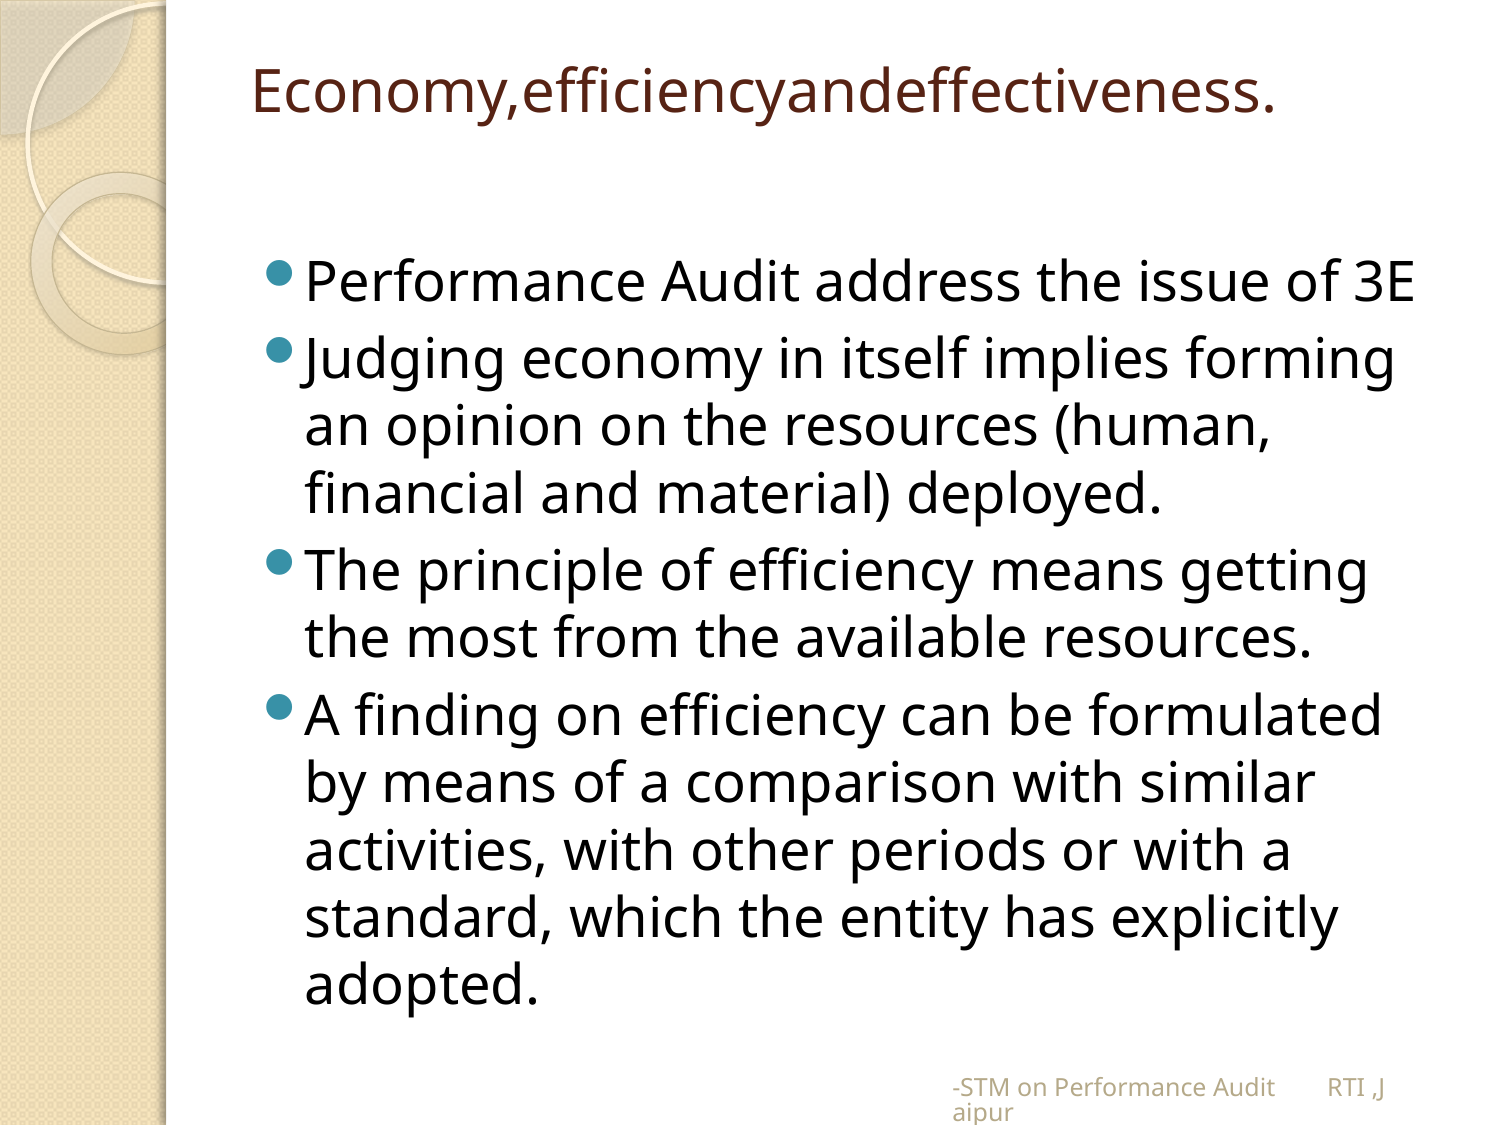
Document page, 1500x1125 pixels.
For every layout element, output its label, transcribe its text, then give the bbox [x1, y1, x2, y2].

footer -STM on Performance Audit RTI ,Jaipur [937, 1034, 1413, 1113]
list Performance Audit address the issue of 3E Judging economy in itself implies forming an opinion on the resources (human, financial and material) deployed. The principle of efficiency means getting the most from the available resources. A finding on efficiency can be formulated by means of a comparison with similar activities, with other periods or with a standard, which the entity has explicitly adopted. [235, 237, 1466, 1025]
title Economy,efficiencyandeffectiveness. [235, 45, 1466, 233]
